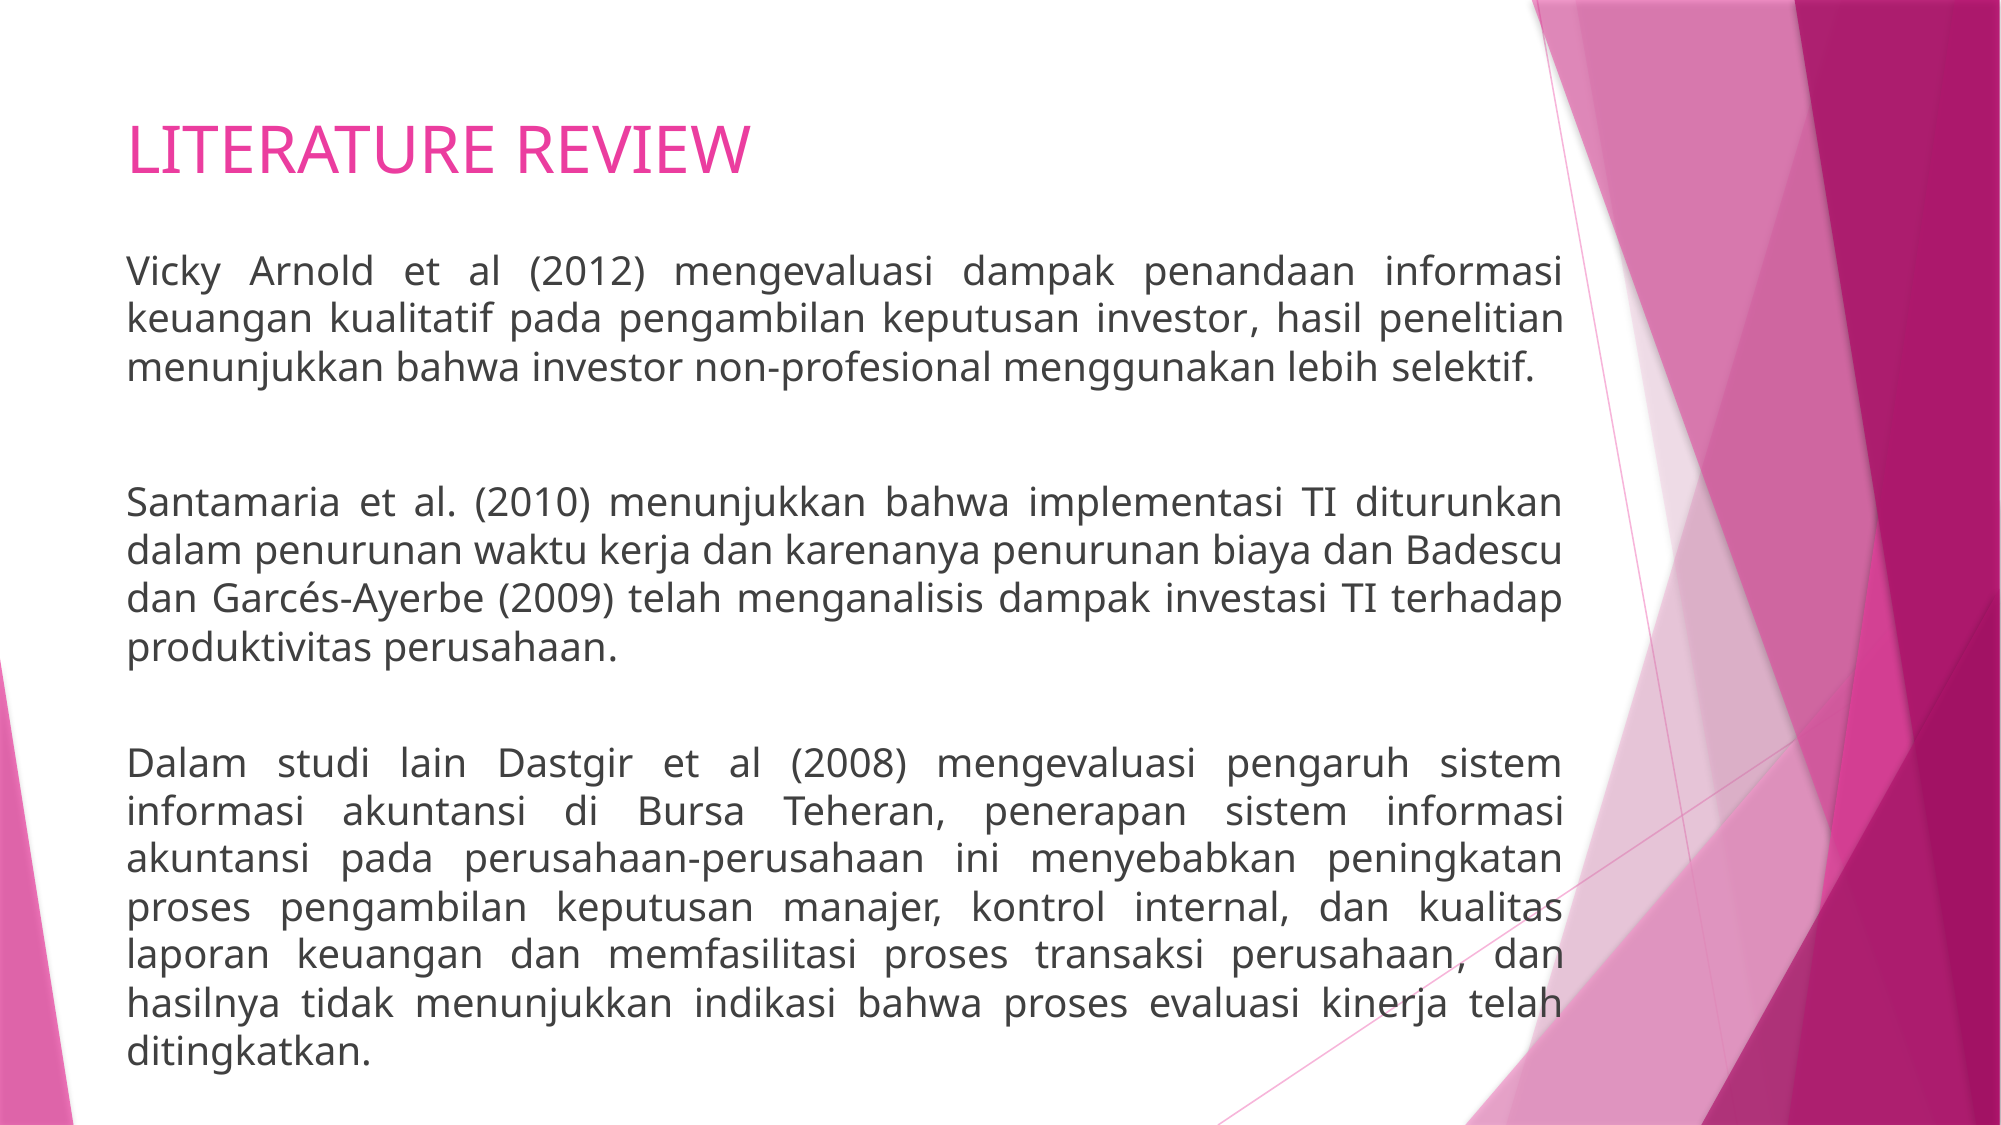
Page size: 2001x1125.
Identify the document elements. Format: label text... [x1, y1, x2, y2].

list Vicky Arnold et al (2012) mengevaluasi dampak penandaan informasi keuangan kualitatif pada pengambilan keputusan investor, hasil penelitian menunjukkan bahwa investor non-profesional menggunakan lebih selektif. Santamaria et al. (2010) menunjukkan bahwa implementasi TI diturunkan dalam penurunan waktu kerja dan karenanya penurunan biaya dan Badescu dan Garcés-Ayerbe (2009) telah menganalisis dampak investasi TI terhadap produktivitas perusahaan. Dalam studi lain Dastgir et al (2008) mengevaluasi pengaruh sistem informasi akuntansi di Bursa Teheran, penerapan sistem informasi akuntansi pada perusahaan-perusahaan ini menyebabkan peningkatan proses pengambilan keputusan manajer, kontrol internal, dan kualitas laporan keuangan dan memfasilitasi proses transaksi perusahaan, dan hasilnya tidak menunjukkan indikasi bahwa proses evaluasi kinerja telah ditingkatkan. [111, 194, 1581, 1084]
title LITERATURE REVIEW [111, 99, 1522, 194]
